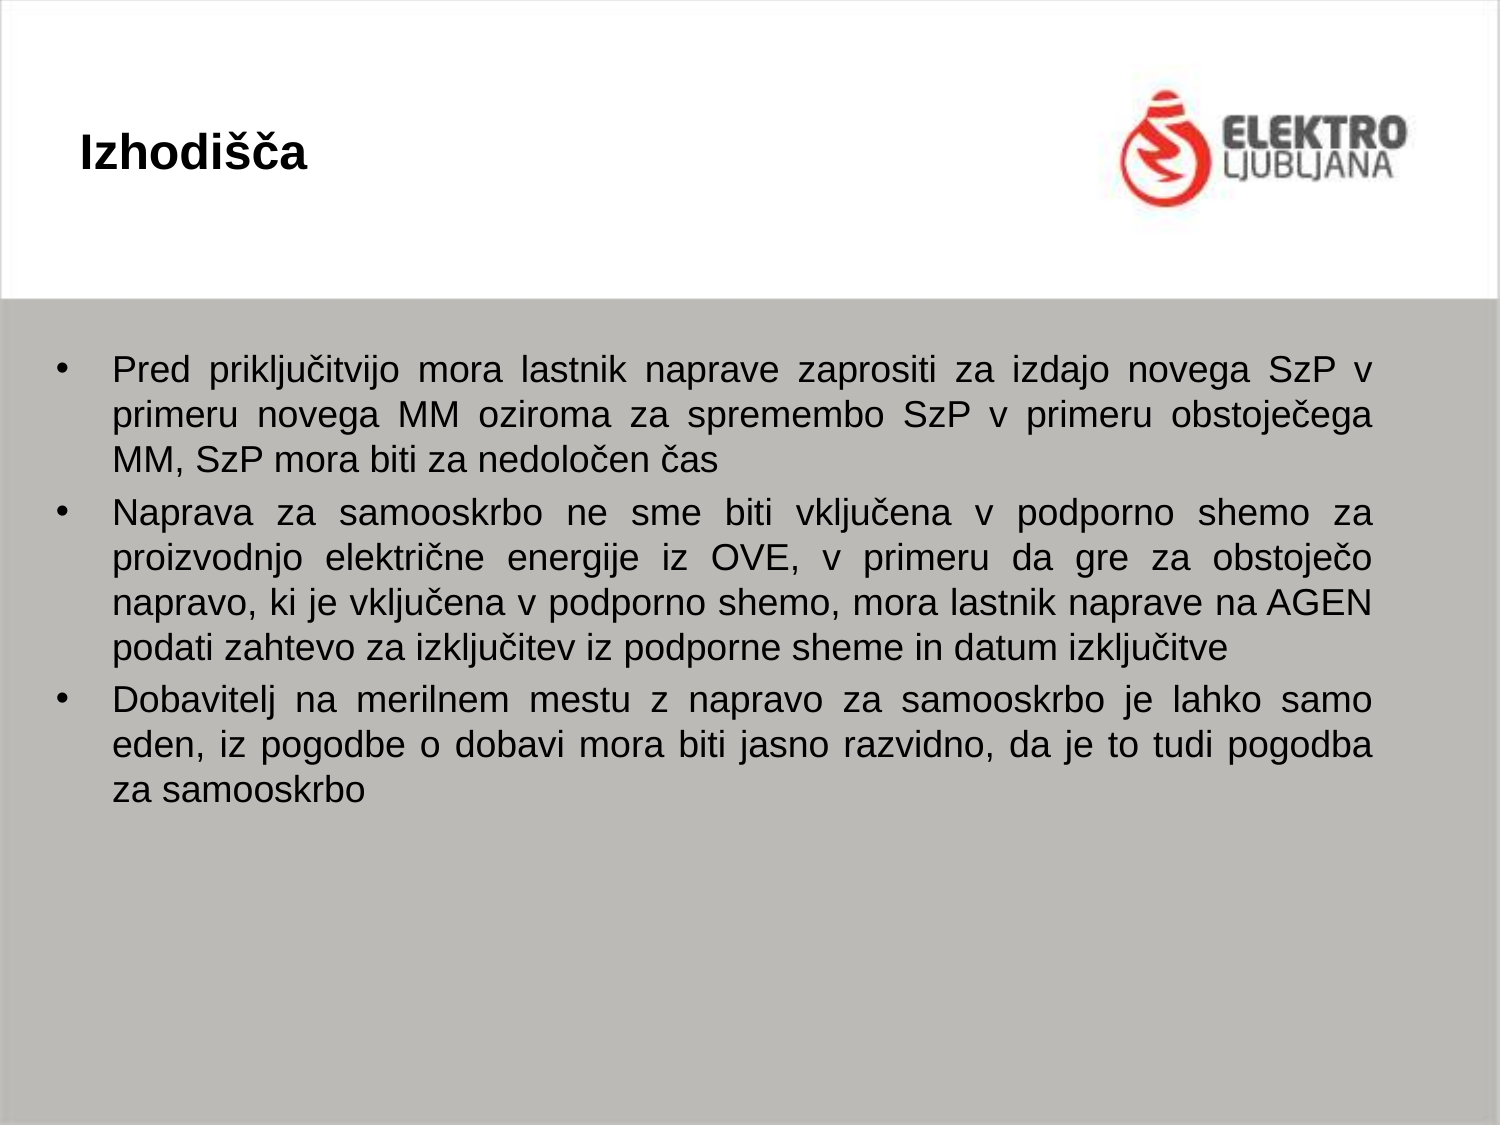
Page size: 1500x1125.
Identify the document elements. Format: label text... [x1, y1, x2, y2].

picture [0, 0, 1500, 1125]
text_box Pred priključitvijo mora lastnik naprave zaprositi za izdajo novega SzP v primeru novega MM oziroma za spremembo SzP v primeru obstoječega MM, SzP mora biti za nedoločen čas Naprava za samooskrbo ne sme biti vključena v podporno shemo za proizvodnjo električne energije iz OVE, v primeru da gre za obstoječo napravo, ki je vključena v podporno shemo, mora lastnik naprave na AGEN podati zahtevo za izključitev iz podporne sheme in datum izključitve Dobavitelj na merilnem mestu z napravo za samooskrbo je lahko samo eden, iz pogodbe o dobavi mora biti jasno razvidno, da je to tudi pogodba za samooskrbo [41, 337, 1388, 863]
text_box Izhodišča [64, 90, 1164, 209]
